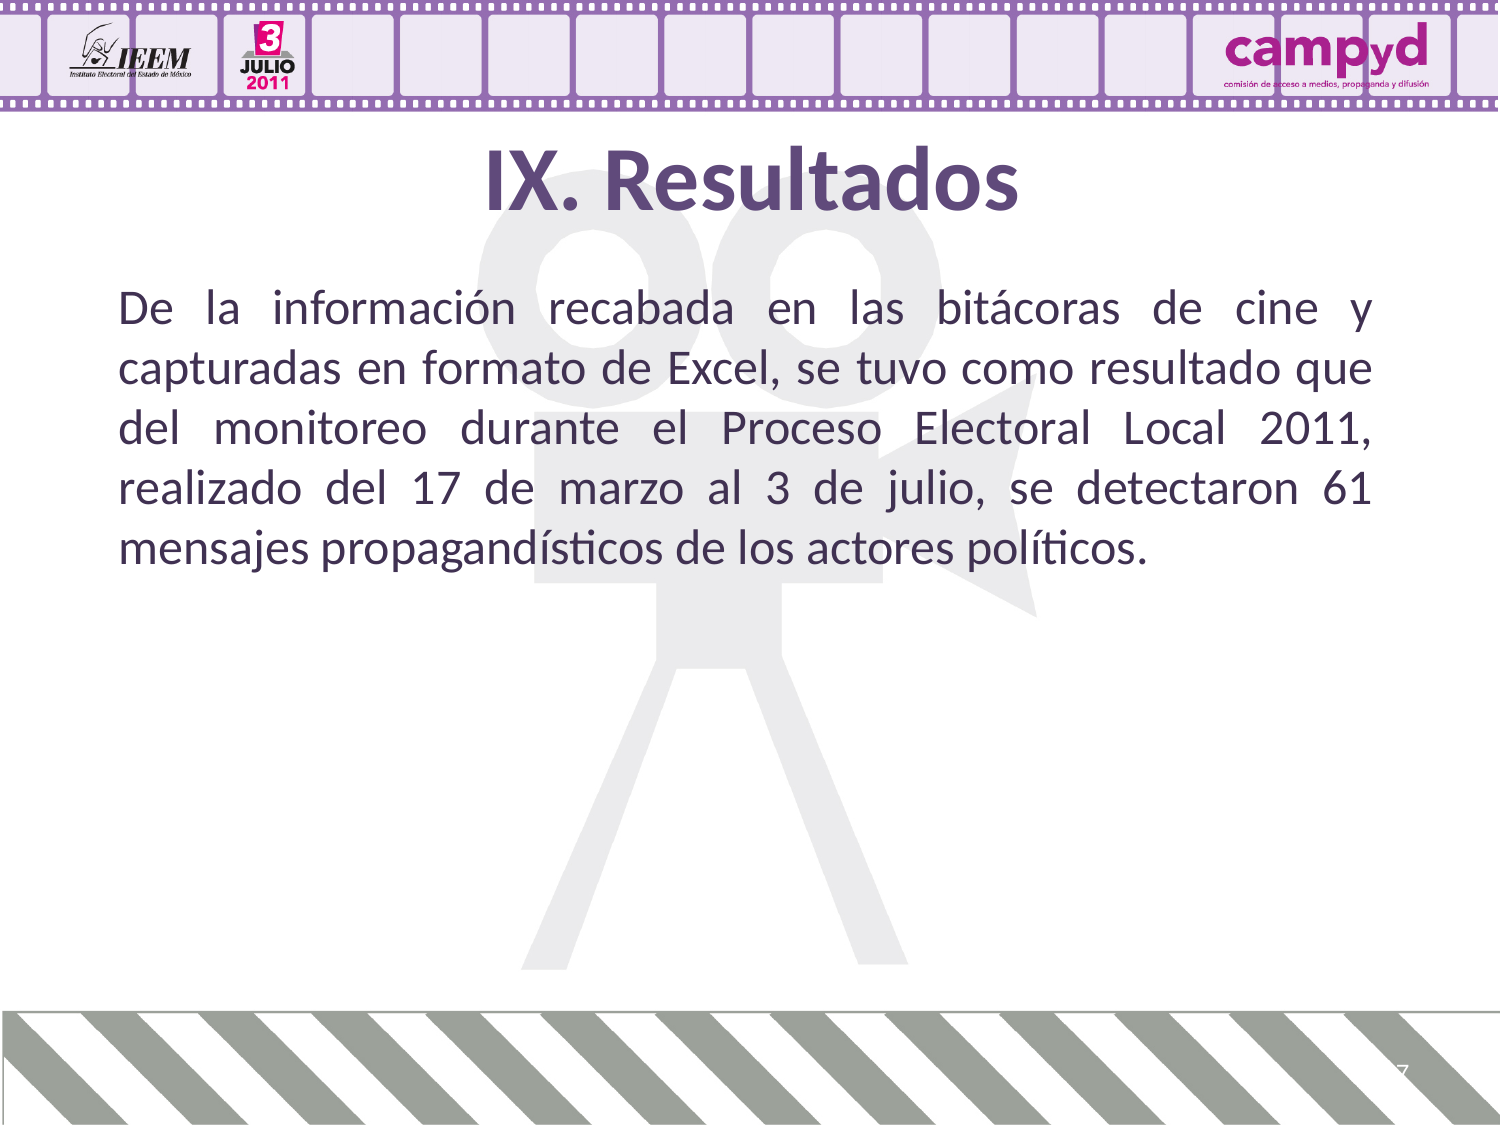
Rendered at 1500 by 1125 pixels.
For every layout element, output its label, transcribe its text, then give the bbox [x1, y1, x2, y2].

list De la información recabada en las bitácoras de cine y capturadas en formato de Excel, se tuvo como resultado que del monitoreo durante el Proceso Electoral Local 2011, realizado del 17 de marzo al 3 de julio, se detectaron 61 mensajes propagandísticos de los actores políticos. [103, 267, 1389, 585]
slide_number 17 [1074, 1042, 1425, 1103]
title IX. Resultados [76, 79, 1427, 268]
picture [0, 0, 1500, 1125]
